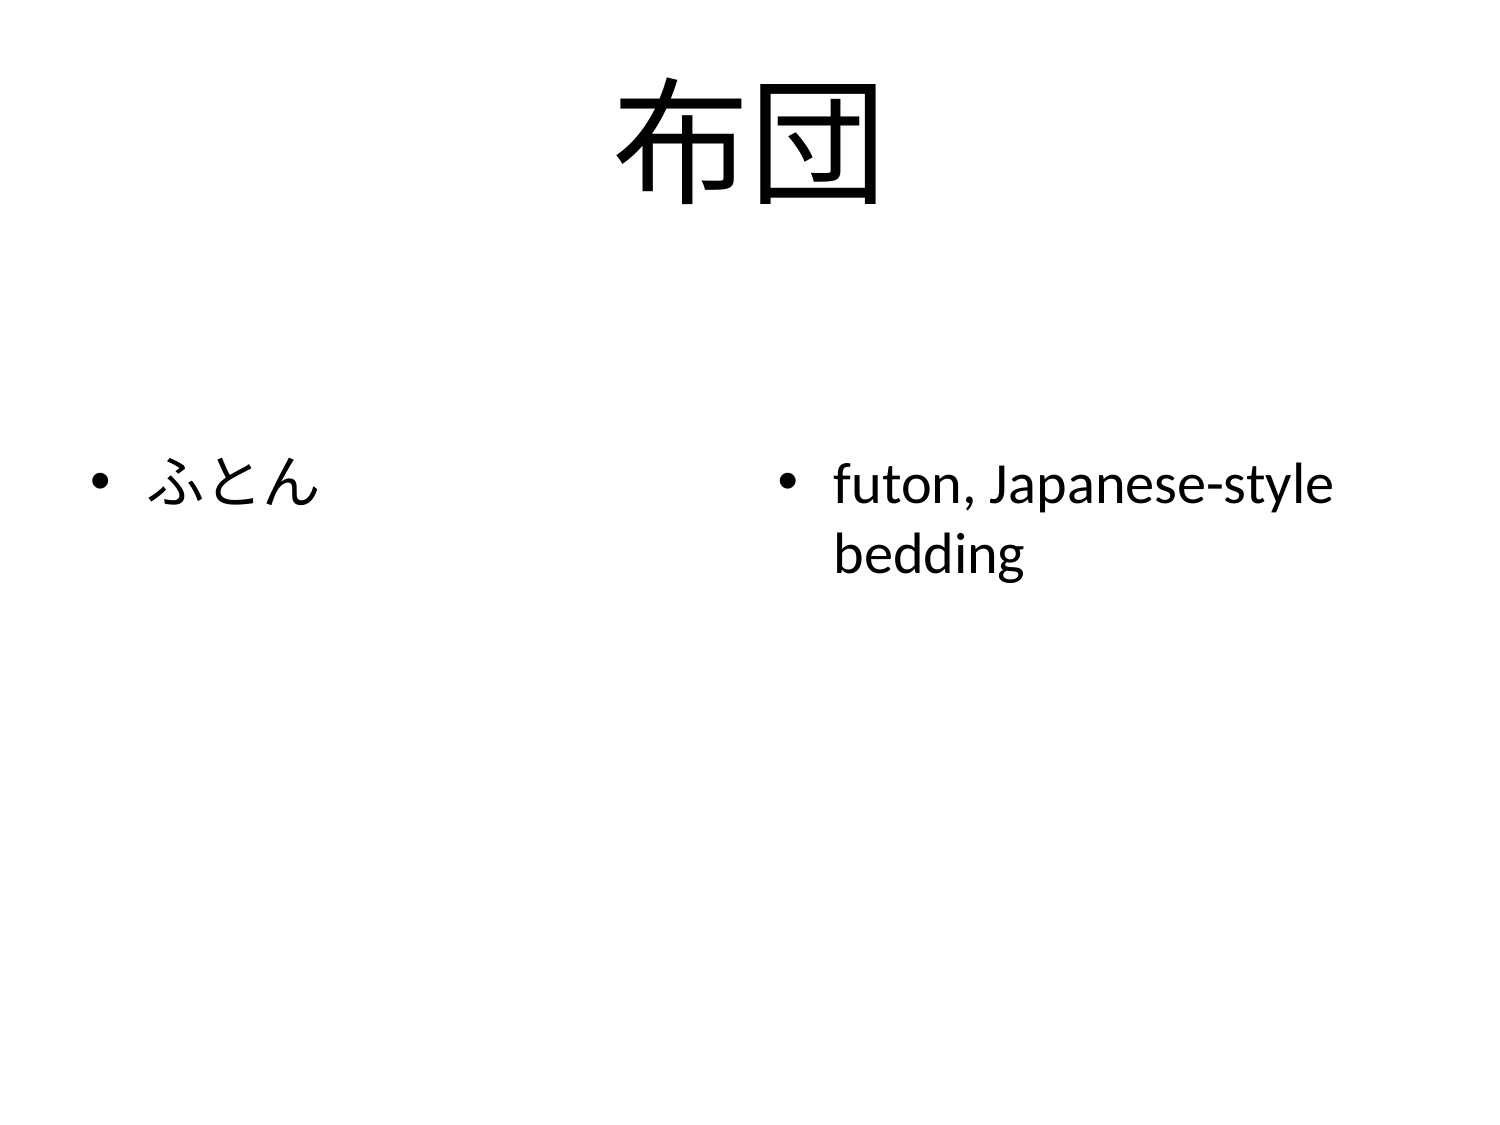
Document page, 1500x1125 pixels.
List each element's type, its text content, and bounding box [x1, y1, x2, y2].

title 布団 [74, 44, 1426, 233]
list futon, Japanese-style bedding [762, 437, 1426, 1006]
list ふとん [74, 437, 738, 1006]
